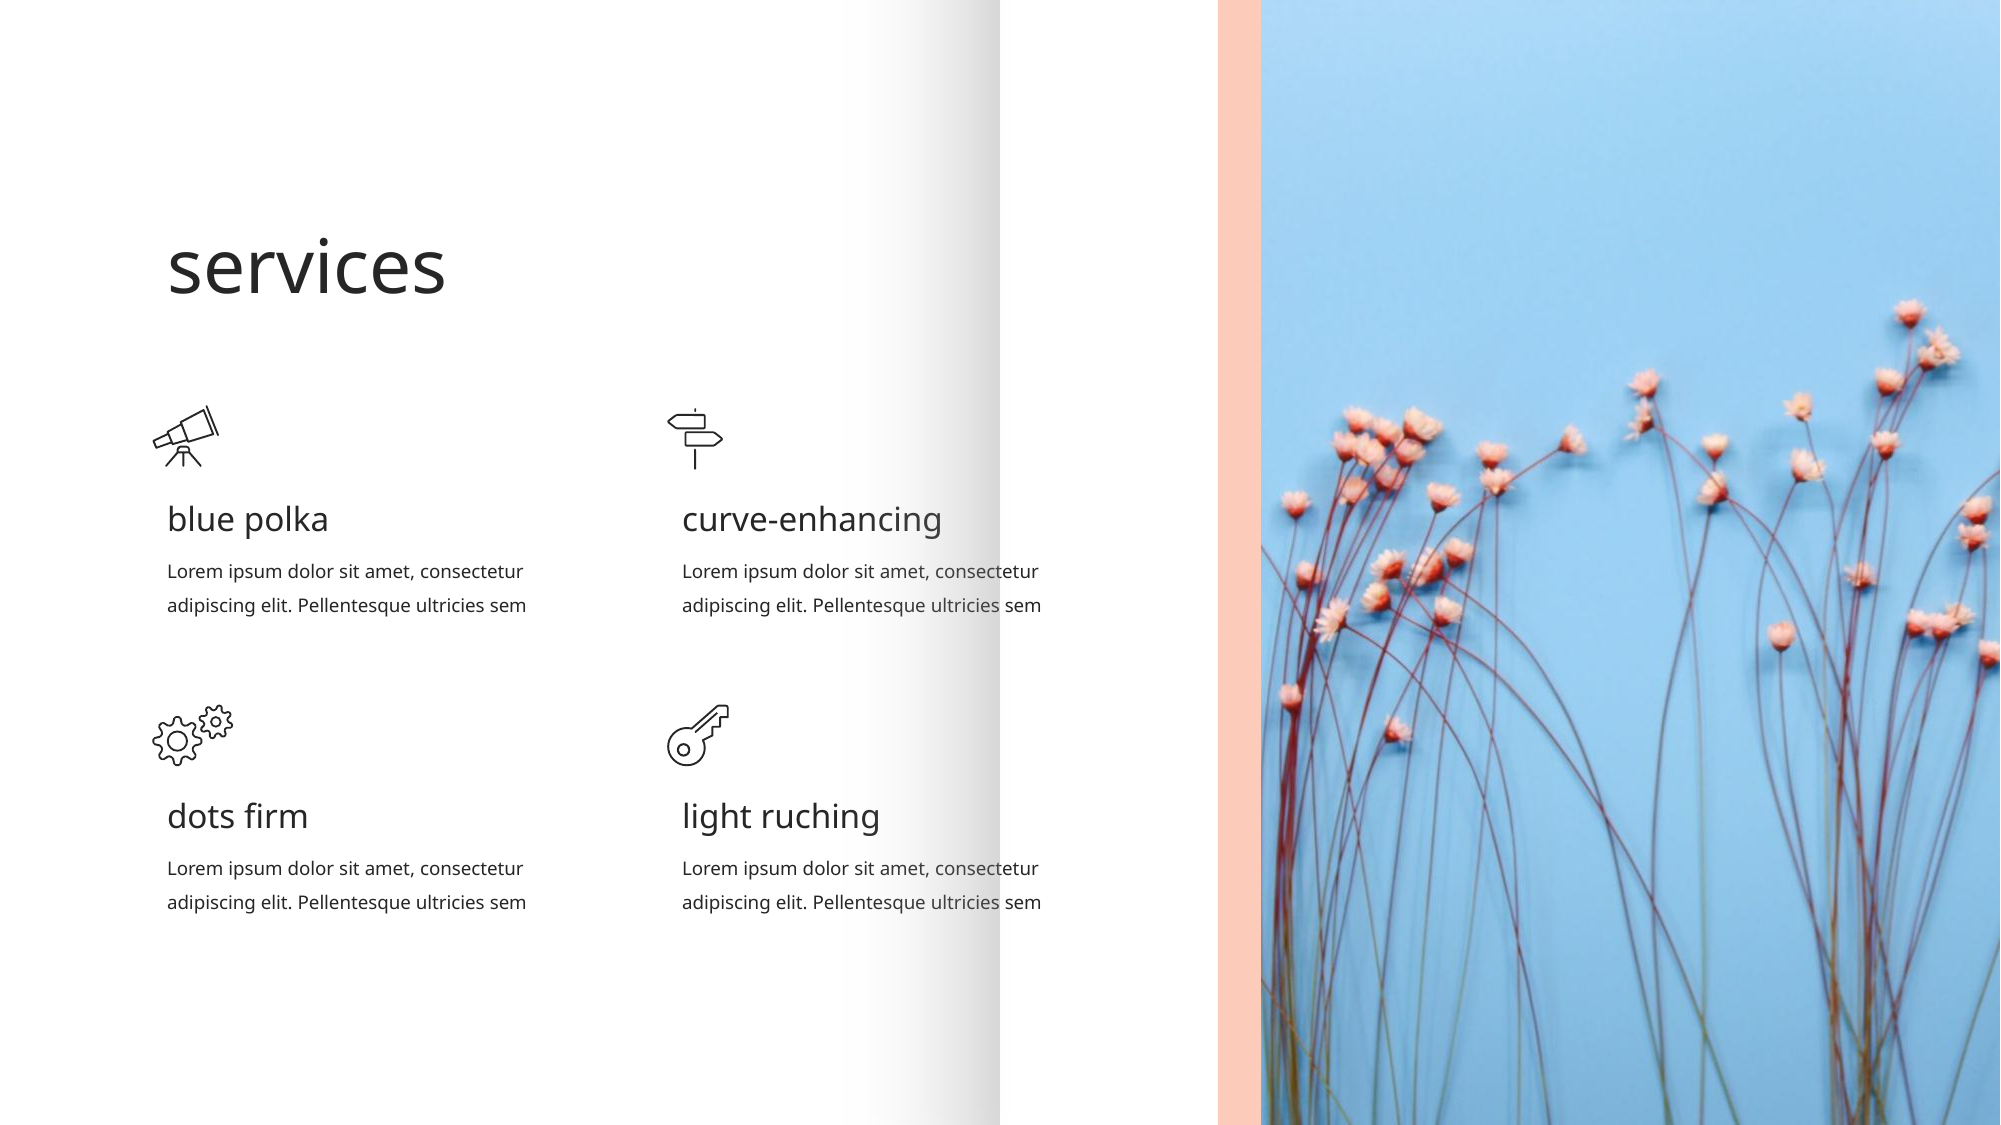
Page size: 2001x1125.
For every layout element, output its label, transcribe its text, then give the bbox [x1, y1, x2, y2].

picture [1261, 0, 2000, 1125]
text_box Lorem ipsum dolor sit amet, consectetur adipiscing elit. Pellentesque ultricies sem [1003, 838, 1071, 921]
text_box Lorem ipsum dolor sit amet, consectetur adipiscing elit. Pellentesque ultricies sem [1003, 541, 1071, 624]
text_box [0, 0, 1000, 1125]
text_box [1217, 0, 1261, 1125]
